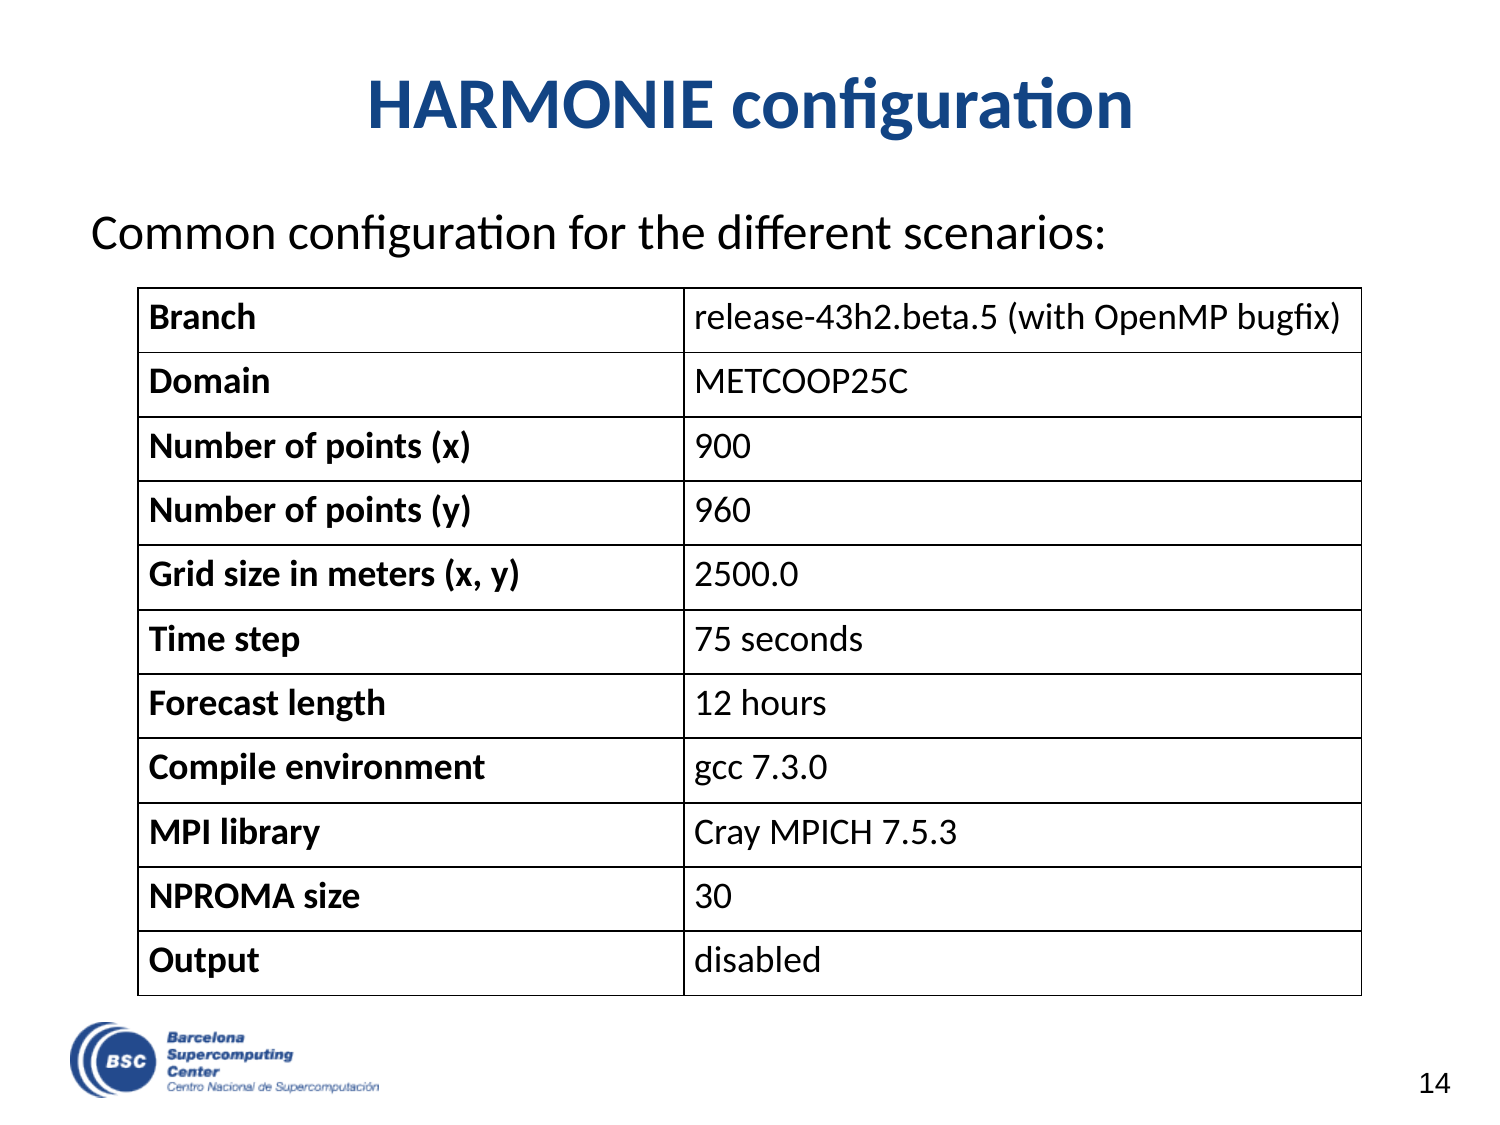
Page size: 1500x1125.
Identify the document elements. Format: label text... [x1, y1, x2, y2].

table_cell METCOOP25C [685, 353, 1361, 416]
table_cell 12 hours [685, 675, 1361, 737]
table_cell gcc 7.3.0 [685, 739, 1361, 802]
picture [70, 1022, 379, 1098]
table_cell Grid size in meters (x, y) [139, 546, 683, 609]
table_cell 2500.0 [685, 546, 1361, 609]
table_cell Domain [139, 353, 683, 416]
table_cell disabled [685, 932, 1361, 995]
table_cell 30 [685, 868, 1361, 930]
table_cell 75 seconds [685, 611, 1361, 673]
table_header release-43h2.beta.5 (with OpenMP bugfix) [685, 289, 1361, 352]
table_header Branch [139, 289, 683, 352]
table_cell 960 [685, 482, 1361, 544]
table_cell Output [139, 932, 683, 995]
table_cell NPROMA size [139, 868, 683, 930]
table_cell Time step [139, 611, 683, 673]
table_cell 900 [685, 418, 1361, 480]
list Common configuration for the different scenarios: [76, 199, 1427, 993]
table_cell Number of points (x) [139, 418, 683, 480]
table_cell Compile environment [139, 739, 683, 802]
slide_number ‹#› [1403, 1038, 1494, 1125]
table_cell Number of points (y) [139, 482, 683, 544]
title HARMONIE configuration [76, 35, 1427, 174]
table_cell MPI library [139, 804, 683, 866]
table_cell Cray MPICH 7.5.3 [685, 804, 1361, 866]
table_cell Forecast length [139, 675, 683, 737]
